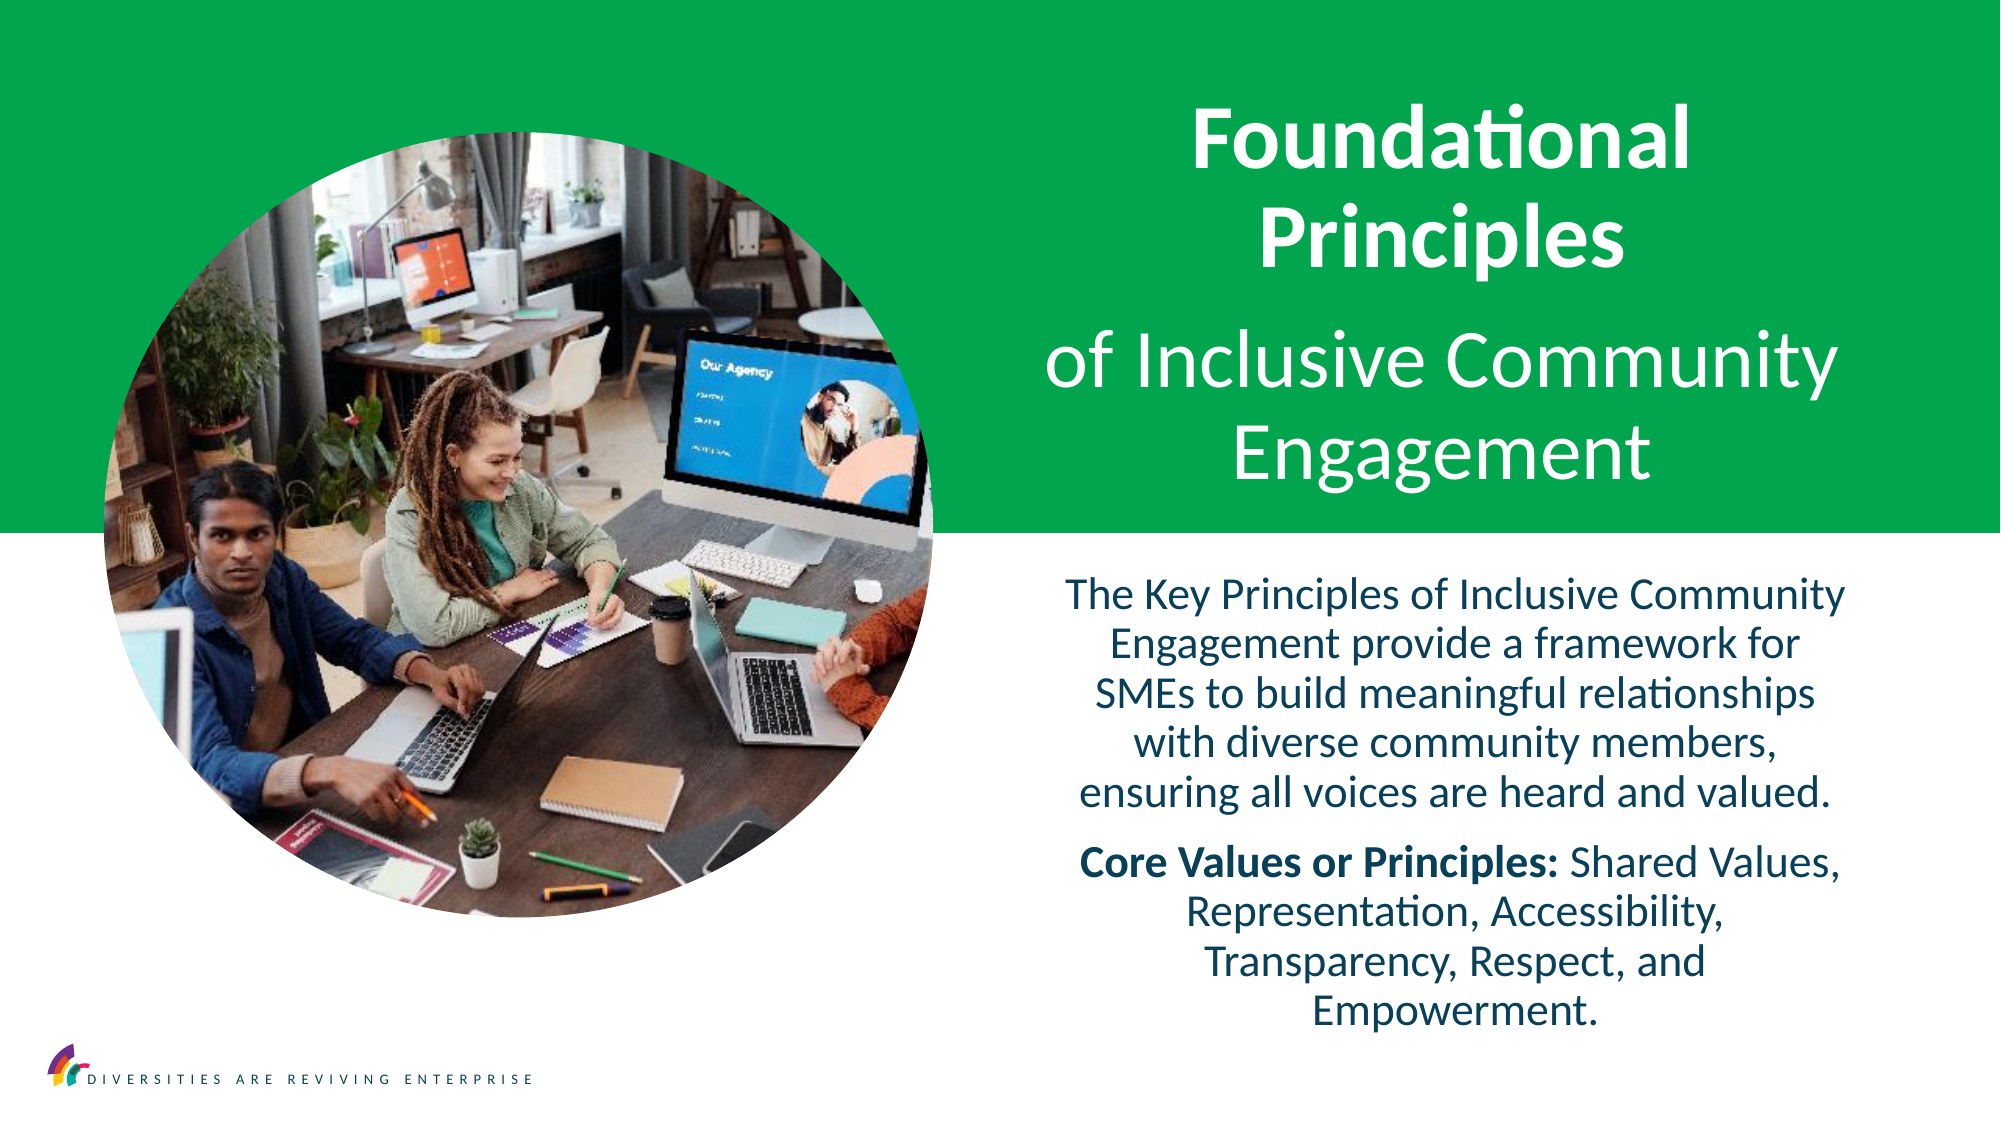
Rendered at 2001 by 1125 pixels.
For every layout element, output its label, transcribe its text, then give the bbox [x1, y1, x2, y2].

picture [103, 132, 934, 918]
list The Key Principles of Inclusive Community Engagement provide a framework for SMEs to build meaningful relationships with diverse community members, ensuring all voices are heard and valued. Core Values or Principles: Shared Values, Representation, Accessibility, Transparency, Respect, and Empowerment. [1041, 562, 1871, 628]
list Foundational Principles of Inclusive Community Engagement [1027, 215, 1857, 371]
